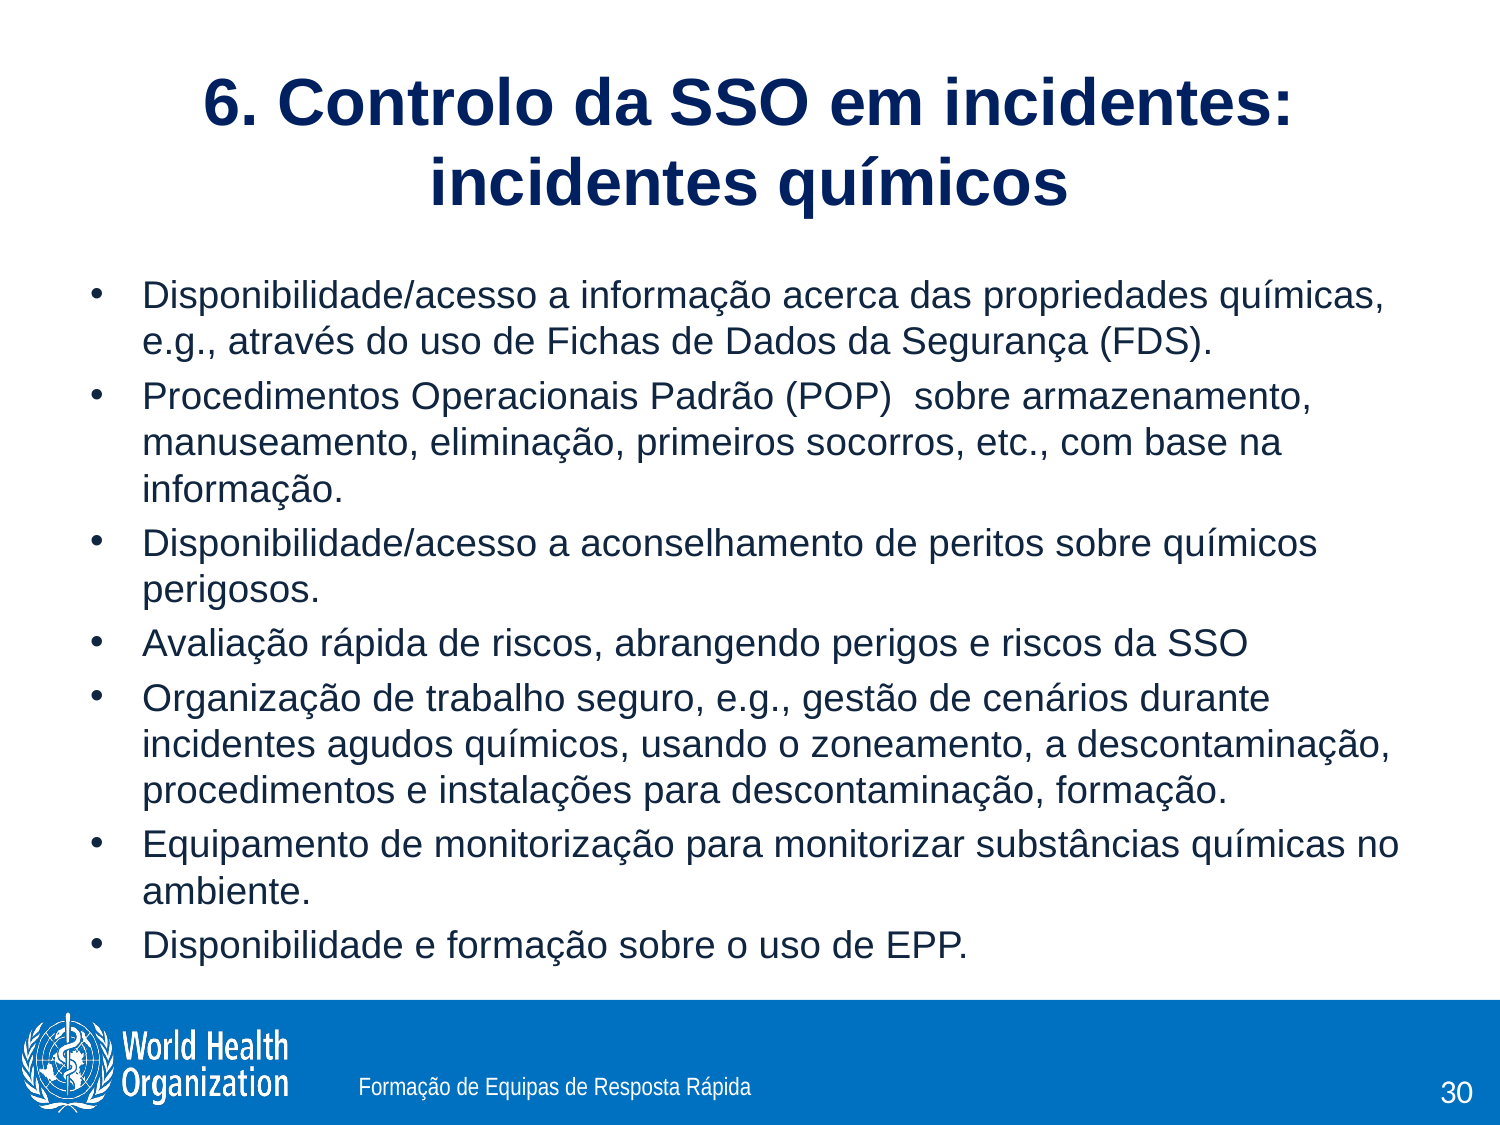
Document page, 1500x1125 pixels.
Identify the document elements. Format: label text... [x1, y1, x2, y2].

title 6. Controlo da SSO em incidentes: incidentes químicos [75, 45, 1425, 233]
picture [21, 1012, 288, 1113]
list Disponibilidade/acesso a informação acerca das propriedades químicas, e.g., através do uso de Fichas de Dados da Segurança (FDS). Procedimentos Operacionais Padrão (POP) sobre armazenamento, manuseamento, eliminação, primeiros socorros, etc., com base na informação. Disponibilidade/acesso a aconselhamento de peritos sobre químicos perigosos. Avaliação rápida de riscos, abrangendo perigos e riscos da SSO Organização de trabalho seguro, e.g., gestão de cenários durante incidentes agudos químicos, usando o zoneamento, a descontaminação, procedimentos e instalações para descontaminação, formação. Equipamento de monitorização para monitorizar substâncias químicas no ambiente. Disponibilidade e formação sobre o uso de EPP. [75, 262, 1425, 1005]
